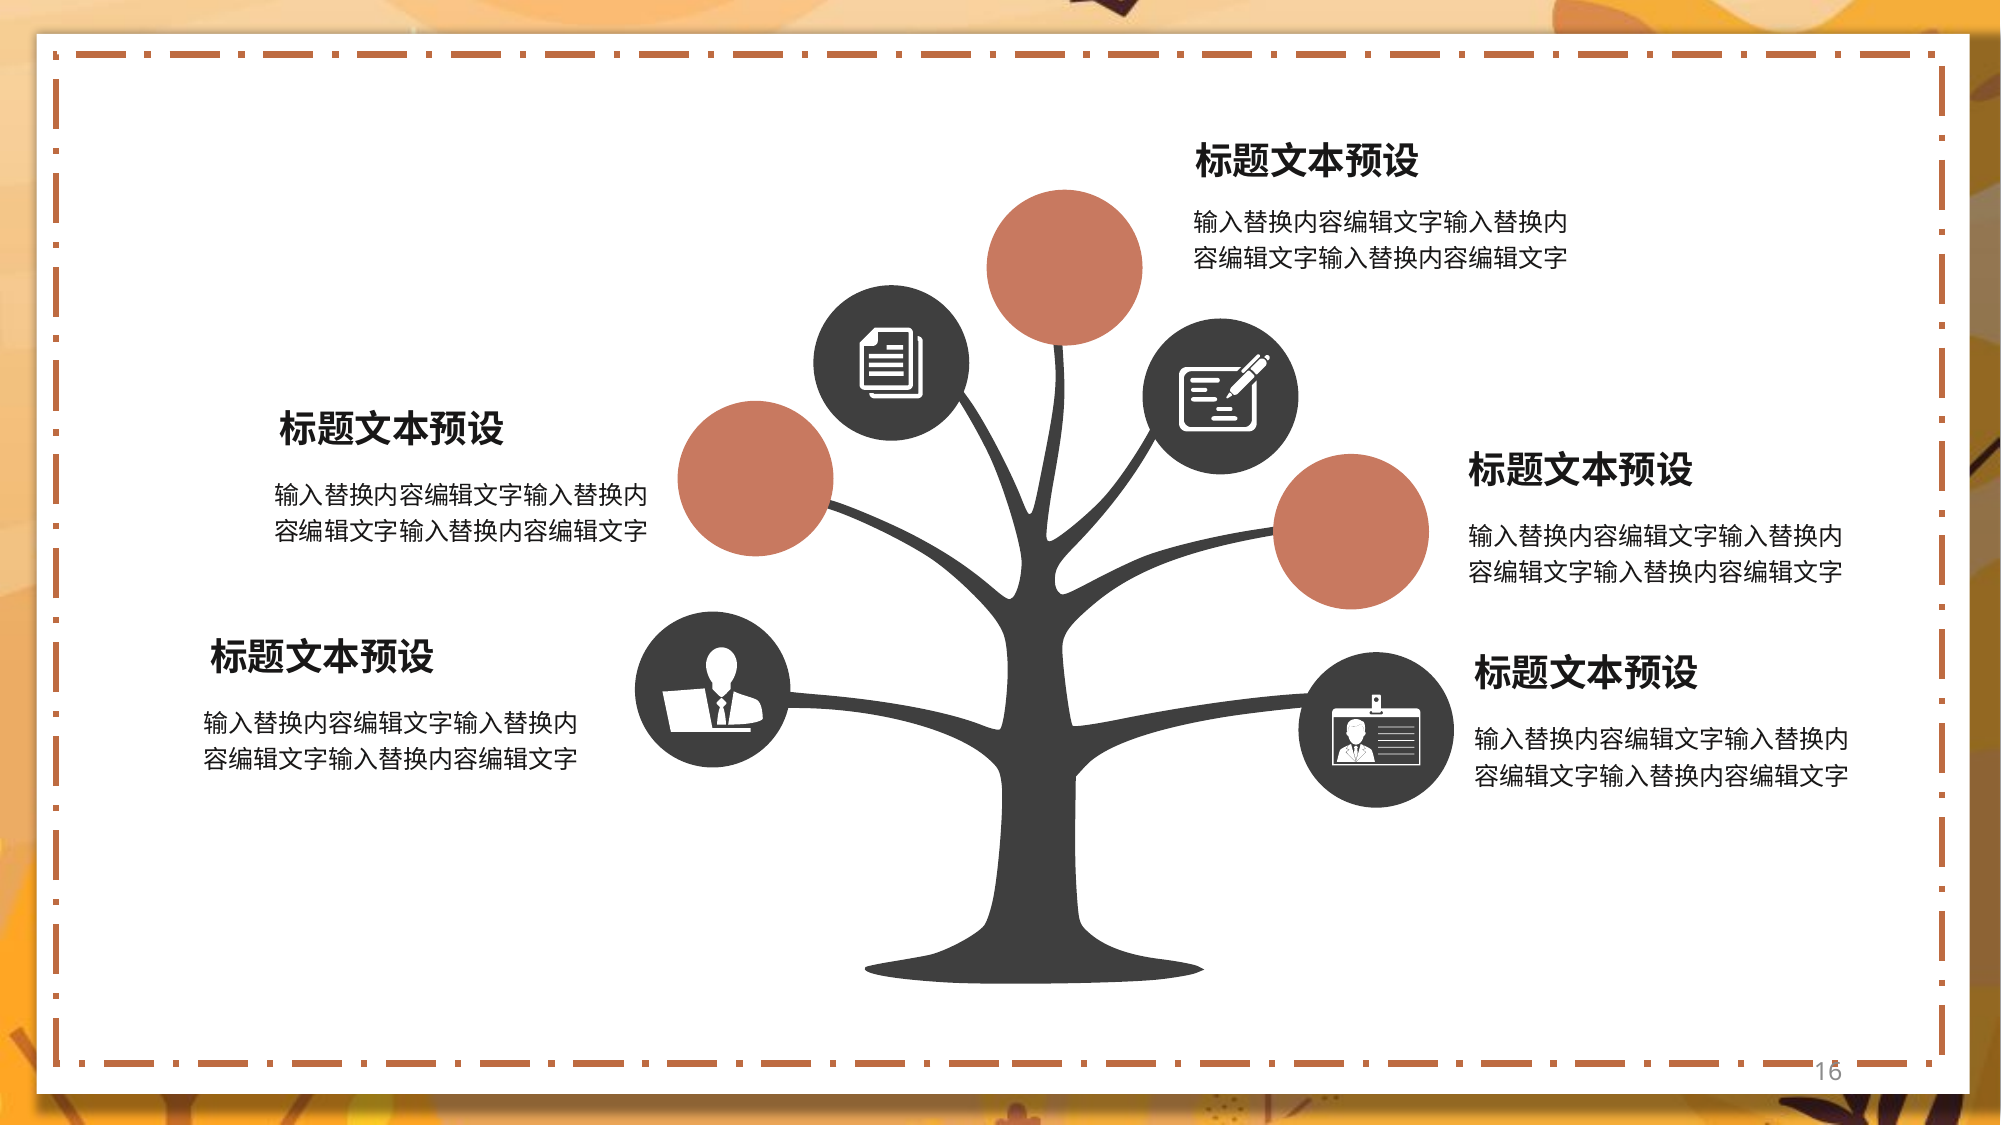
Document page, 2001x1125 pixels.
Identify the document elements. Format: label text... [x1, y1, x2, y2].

text_box 输入替换内容编辑文字输入替换内容编辑文字输入替换内容编辑文字 [1454, 508, 1874, 617]
text_box [791, 345, 1298, 984]
text_box 输入替换内容编辑文字输入替换内容编辑文字输入替换内容编辑文字 [189, 694, 610, 804]
text_box [986, 189, 1143, 346]
slide_number 16 [1412, 1042, 1863, 1103]
text_box 标题文本预设 [1180, 129, 1612, 199]
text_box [634, 611, 791, 768]
text_box [1273, 453, 1430, 610]
text_box 输入替换内容编辑文字输入替换内容编辑文字输入替换内容编辑文字 [1179, 193, 1599, 303]
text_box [1142, 318, 1299, 475]
text_box 标题文本预设 [1454, 438, 1885, 508]
picture [0, 0, 2000, 1125]
text_box 输入替换内容编辑文字输入替换内容编辑文字输入替换内容编辑文字 [259, 466, 680, 576]
text_box 标题文本预设 [1459, 641, 1890, 711]
text_box [680, 400, 834, 557]
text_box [813, 285, 970, 441]
text_box 标题文本预设 [265, 397, 696, 467]
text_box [1298, 652, 1454, 808]
text_box 标题文本预设 [195, 625, 626, 695]
text_box 输入替换内容编辑文字输入替换内容编辑文字输入替换内容编辑文字 [1459, 711, 1880, 820]
